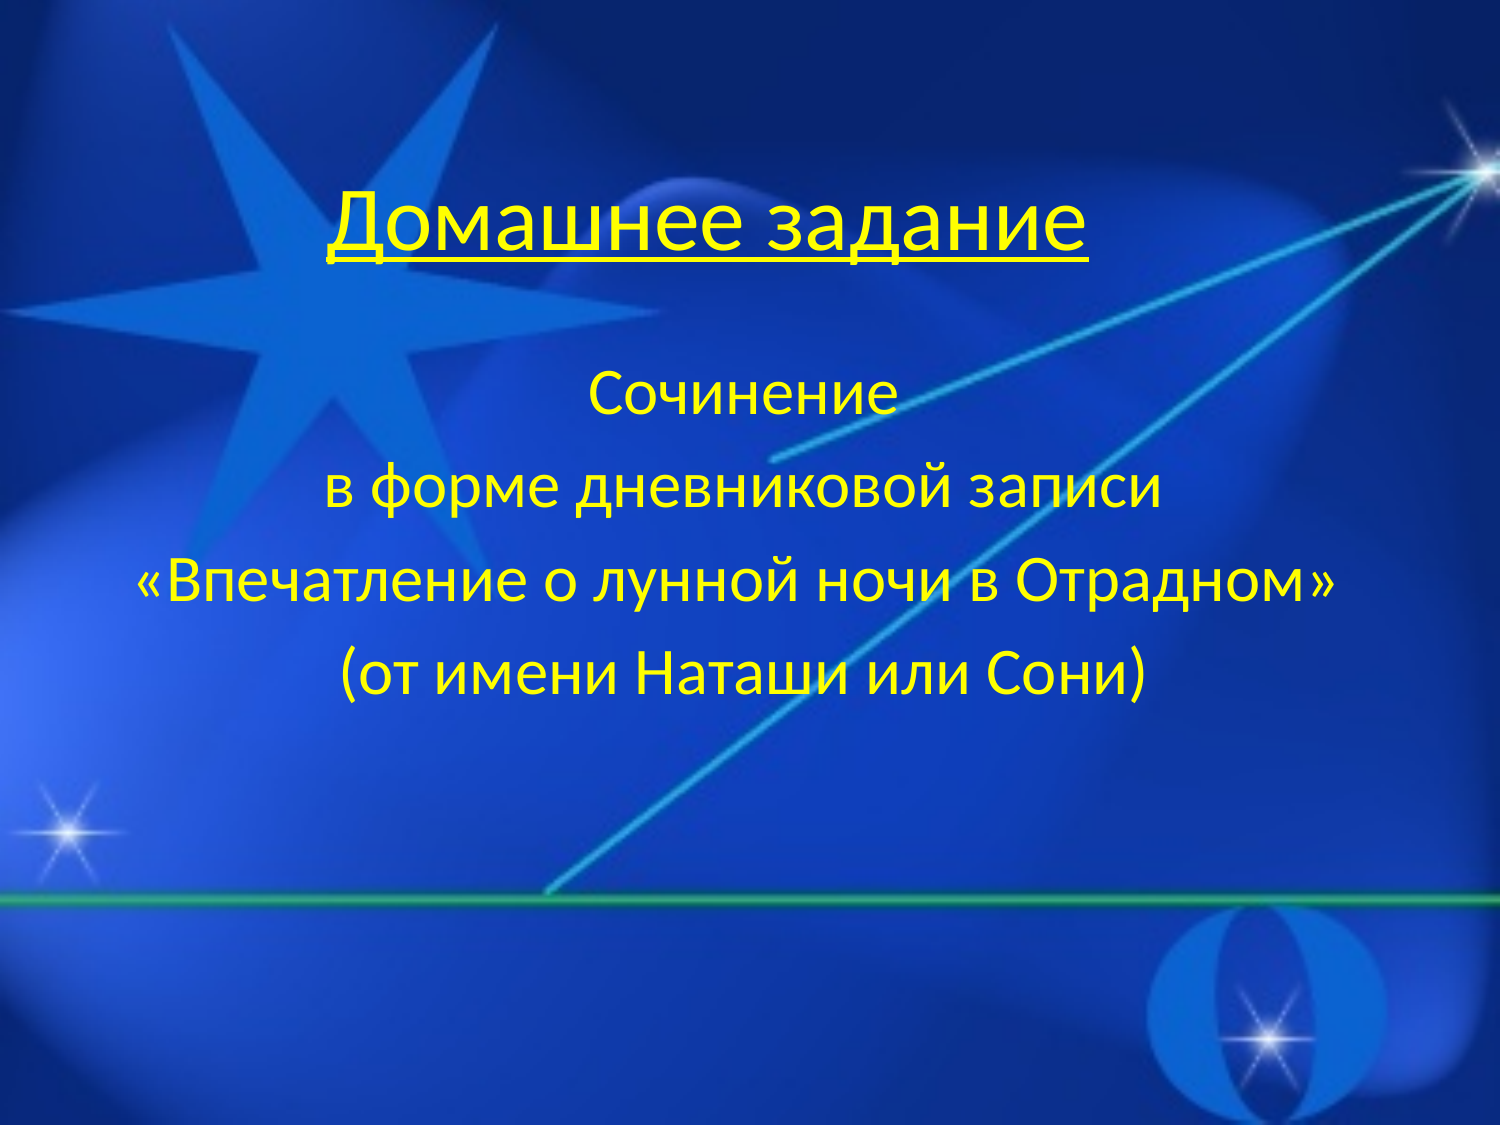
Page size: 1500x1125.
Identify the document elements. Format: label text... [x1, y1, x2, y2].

picture [0, 0, 1500, 1125]
subtitle Сочинение в форме дневниковой записи «Впечатление о лунной ночи в Отрадном» (от имени Наташи или Сони) [35, 339, 1454, 1067]
title Домашнее задание [70, 93, 1346, 335]
